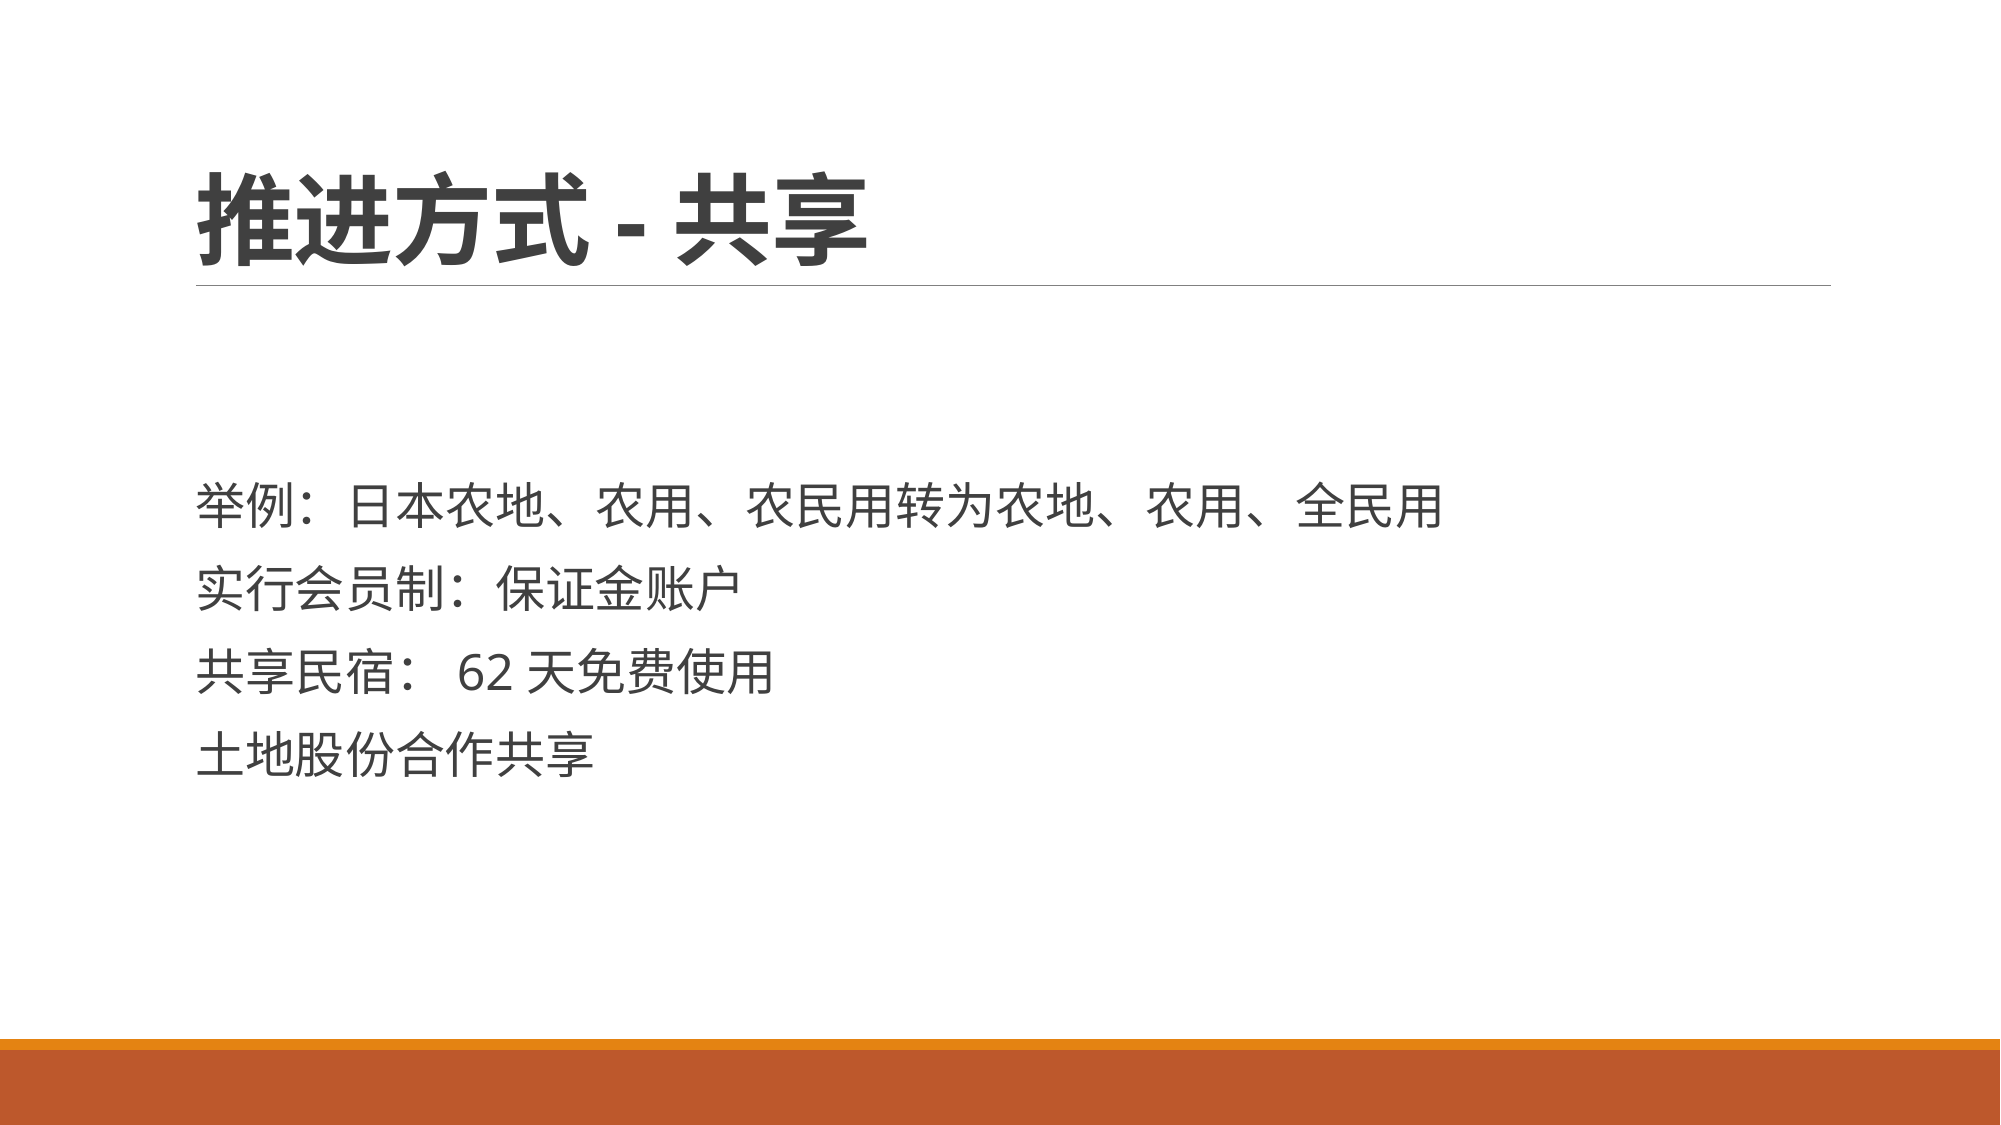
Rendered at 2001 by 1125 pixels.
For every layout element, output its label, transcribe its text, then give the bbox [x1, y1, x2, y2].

title 推进方式-共享 [180, 47, 1830, 285]
list 举例：日本农地、农用、农民用转为农地、农用、全民用 实行会员制：保证金账户 共享民宿：62天免费使用 土地股份合作共享 [180, 302, 1830, 963]
